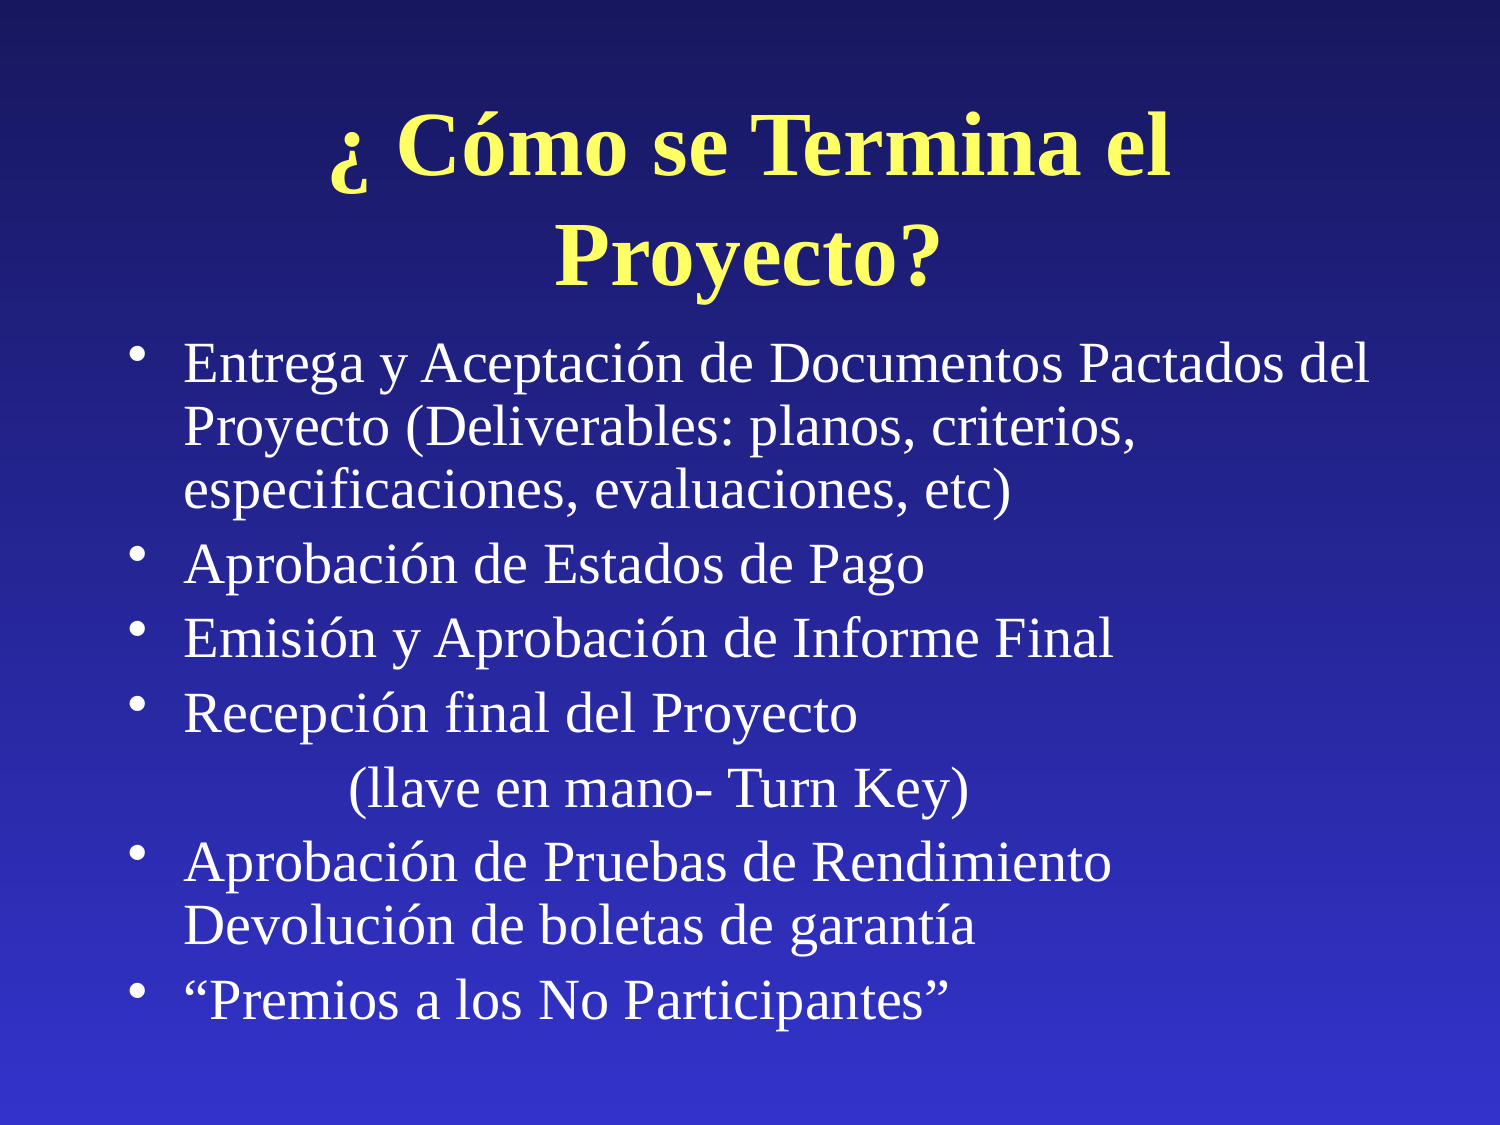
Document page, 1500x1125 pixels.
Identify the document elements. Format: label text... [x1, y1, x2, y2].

title ¿ Cómo se Termina el Proyecto? [112, 99, 1388, 288]
list Entrega y Aceptación de Documentos Pactados del Proyecto (Deliverables: planos, criterios, especificaciones, evaluaciones, etc) Aprobación de Estados de Pago Emisión y Aprobación de Informe Final Recepción final del Proyecto (llave en mano- Turn Key) Aprobación de Pruebas de Rendimiento Devolución de boletas de garantía “Premios a los No Participantes” [112, 324, 1388, 1001]
